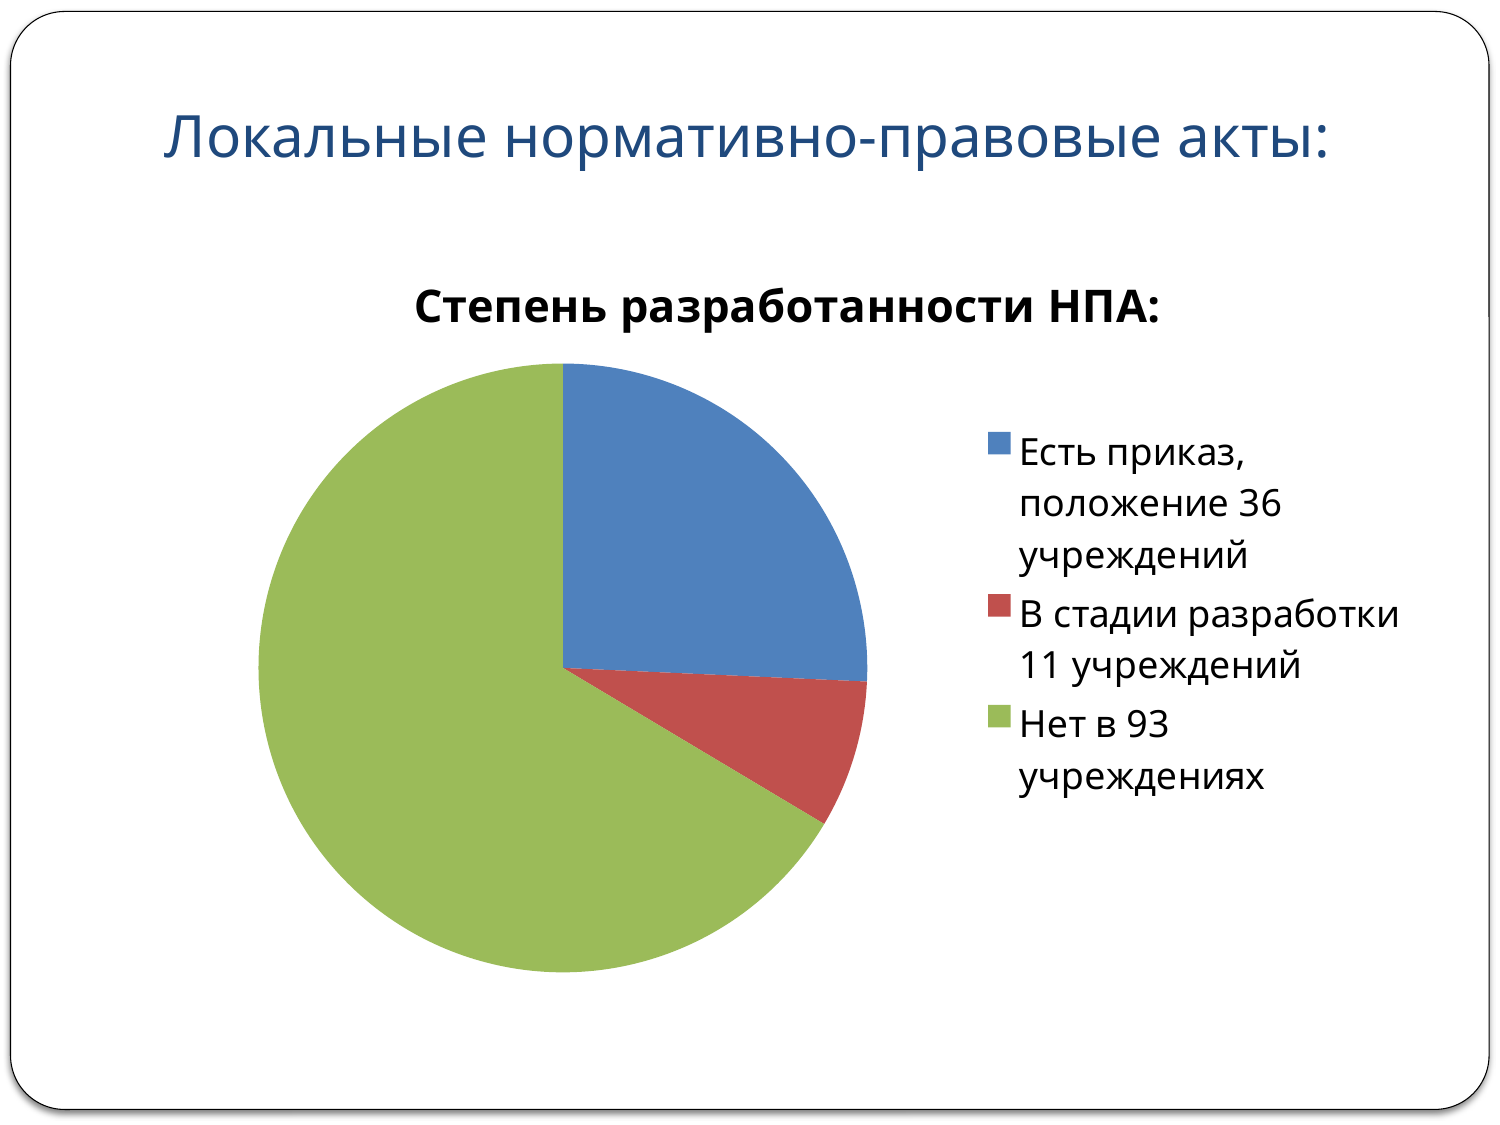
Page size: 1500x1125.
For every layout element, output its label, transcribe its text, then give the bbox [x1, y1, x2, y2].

chart [149, 237, 1426, 988]
title Локальные нормативно-правовые акты: [150, 45, 1425, 185]
